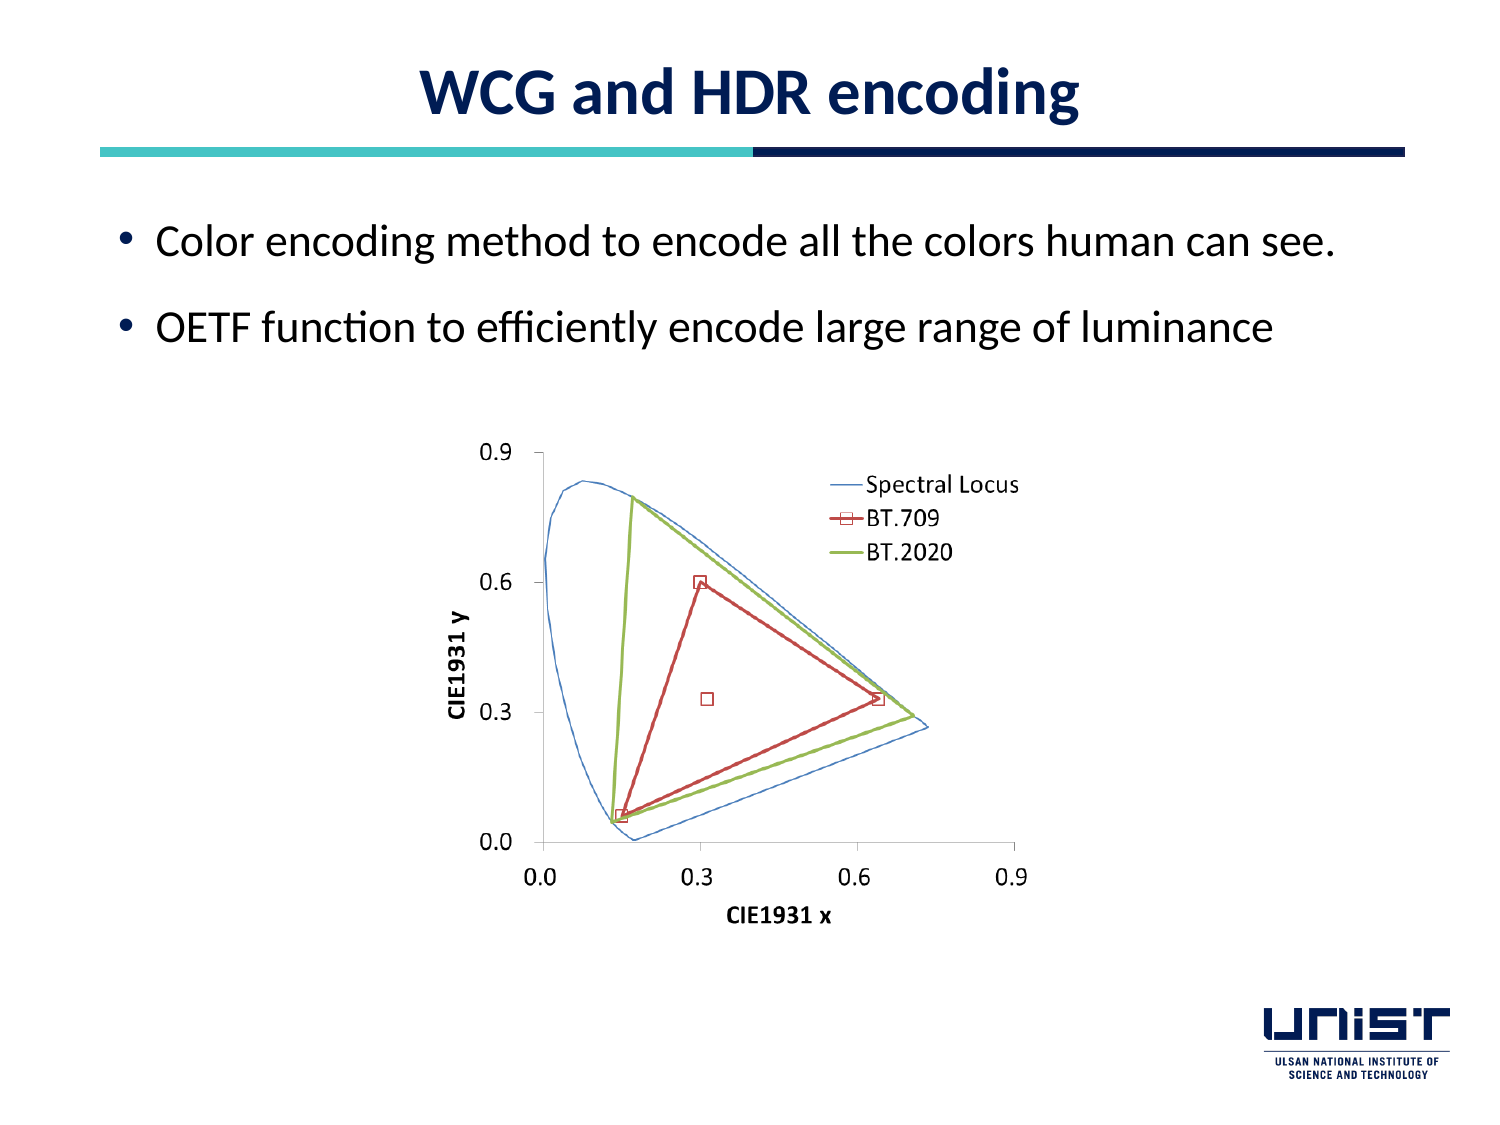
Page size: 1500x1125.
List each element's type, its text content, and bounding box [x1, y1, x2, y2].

title WCG and HDR encoding [103, 157, 1397, 163]
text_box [100, 148, 1404, 156]
picture [429, 428, 1056, 950]
list Color encoding method to encode all the colors human can see. OETF function to efficiently encode large range of luminance [103, 191, 1392, 990]
picture [1261, 1003, 1454, 1082]
title WCG and HDR encoding [103, 24, 1397, 147]
